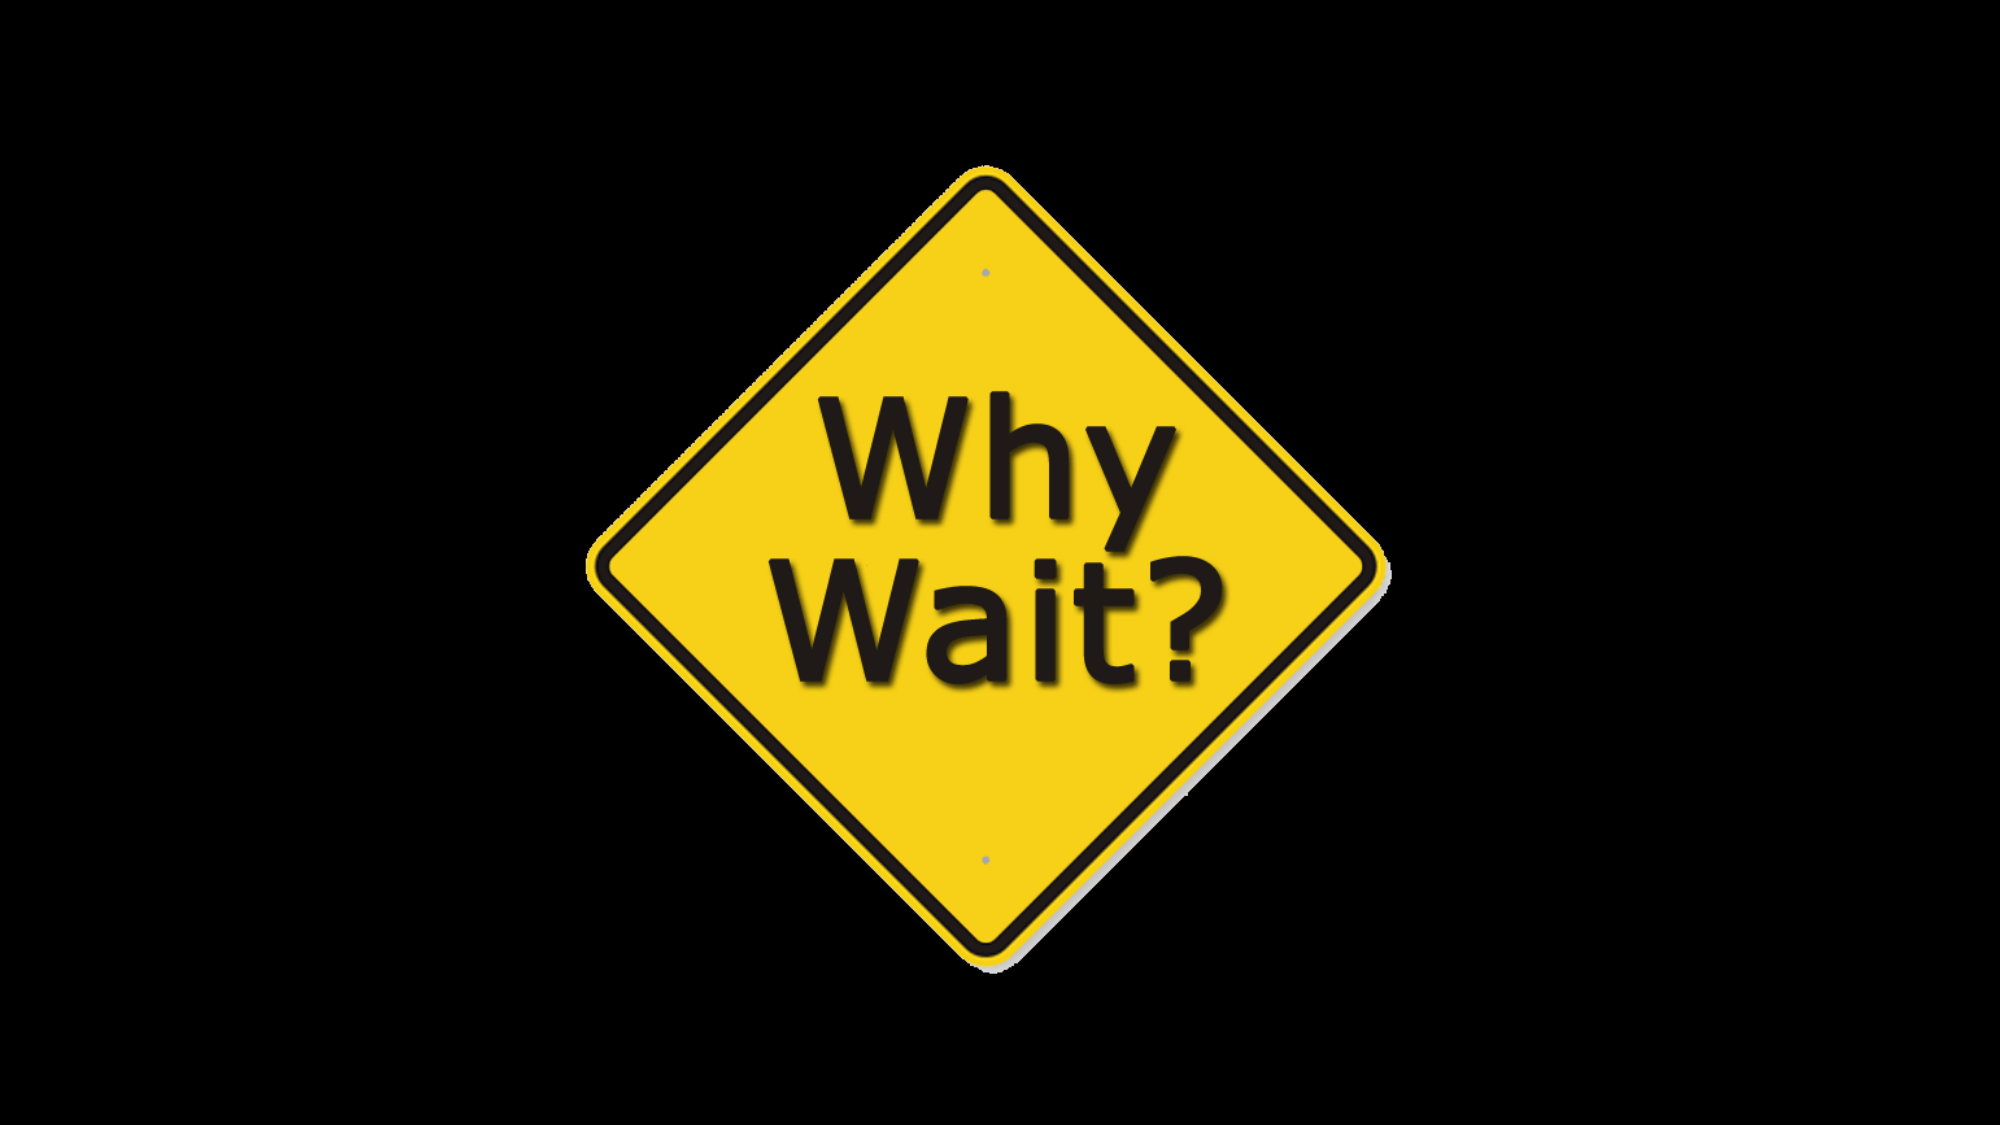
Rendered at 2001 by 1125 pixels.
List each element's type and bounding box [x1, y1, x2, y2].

list [438, 20, 1606, 1125]
